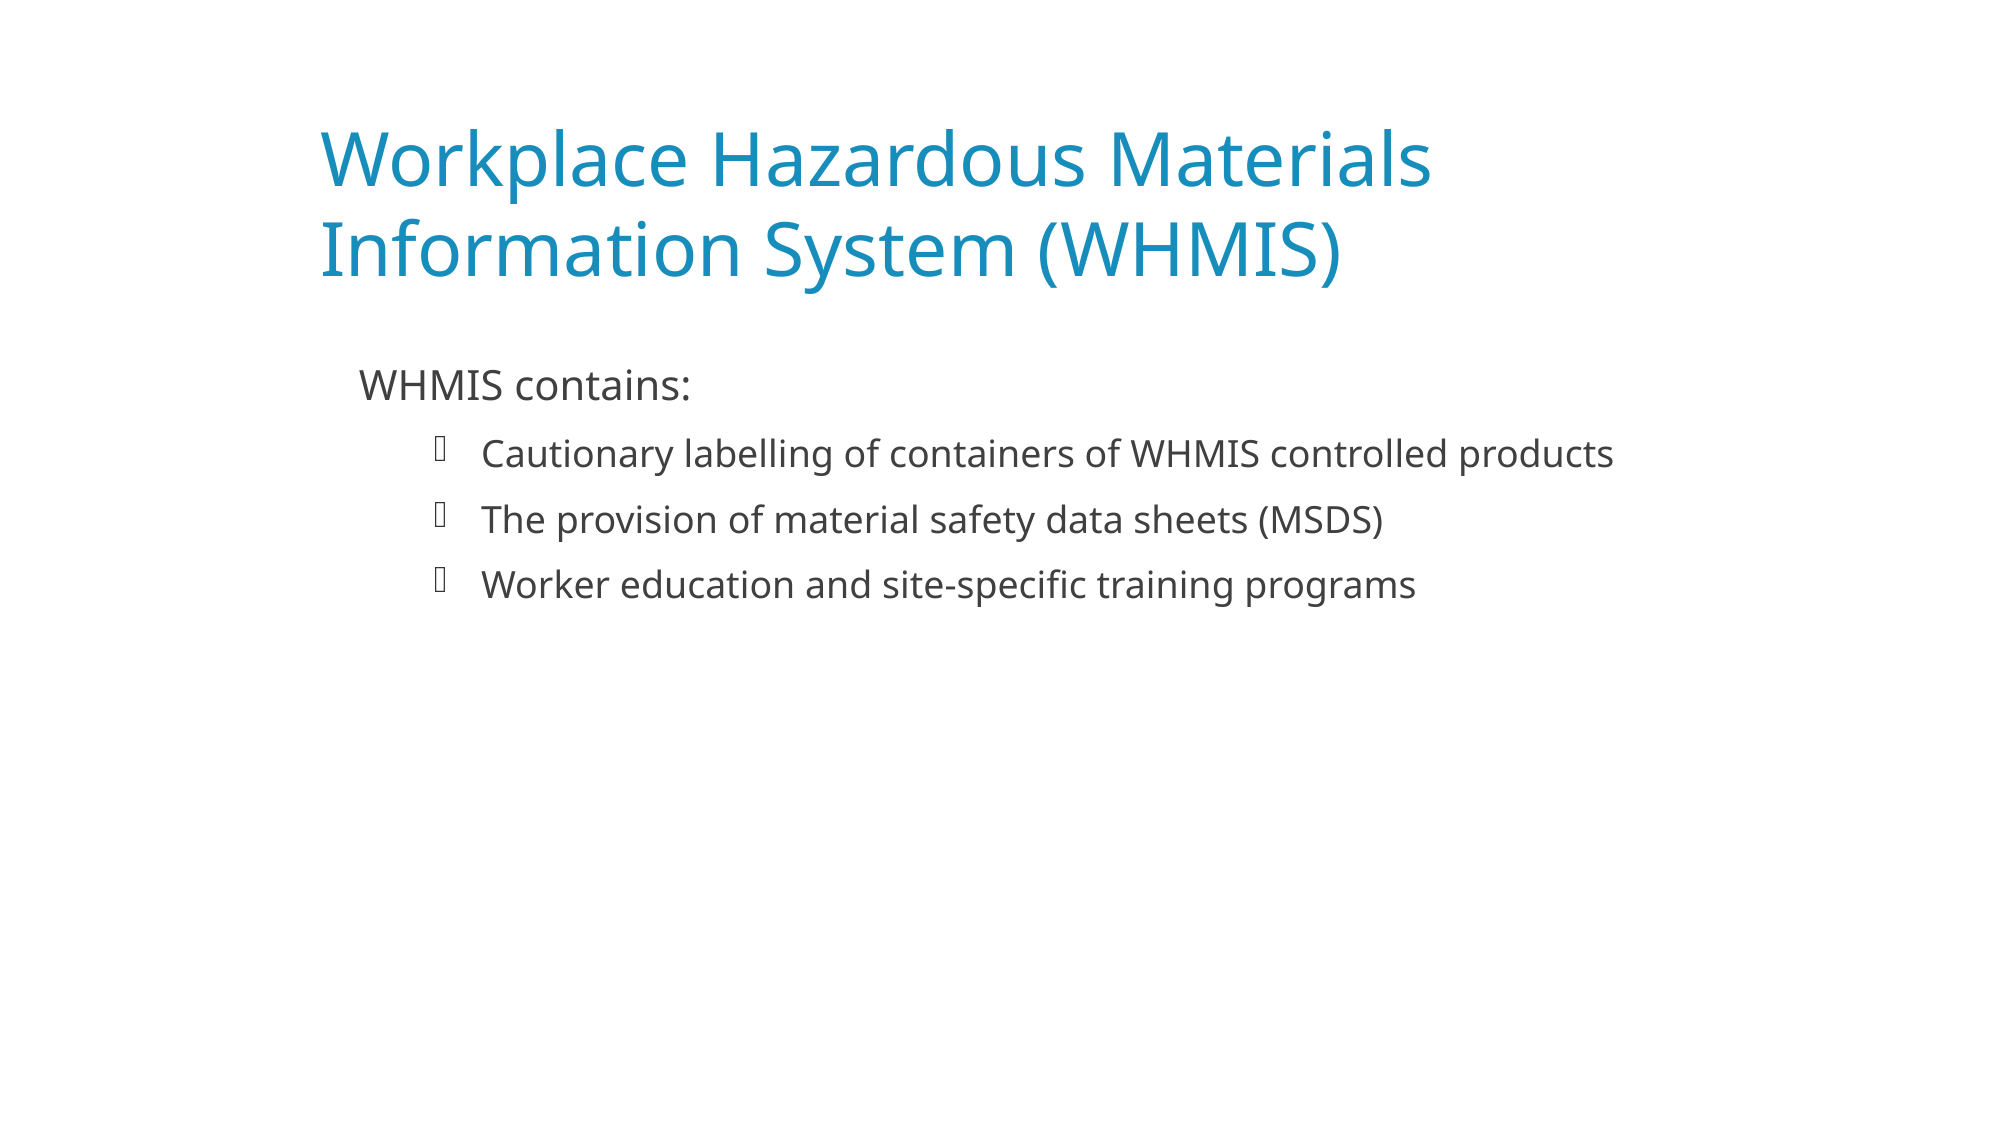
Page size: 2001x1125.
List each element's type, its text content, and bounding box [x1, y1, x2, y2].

list WHMIS contains: Cautionary labelling of containers of WHMIS controlled products The provision of material safety data sheets (MSDS) Worker education and site-specific training programs [344, 351, 1807, 1075]
title Workplace Hazardous Materials Information System (WHMIS) [305, 103, 1767, 314]
